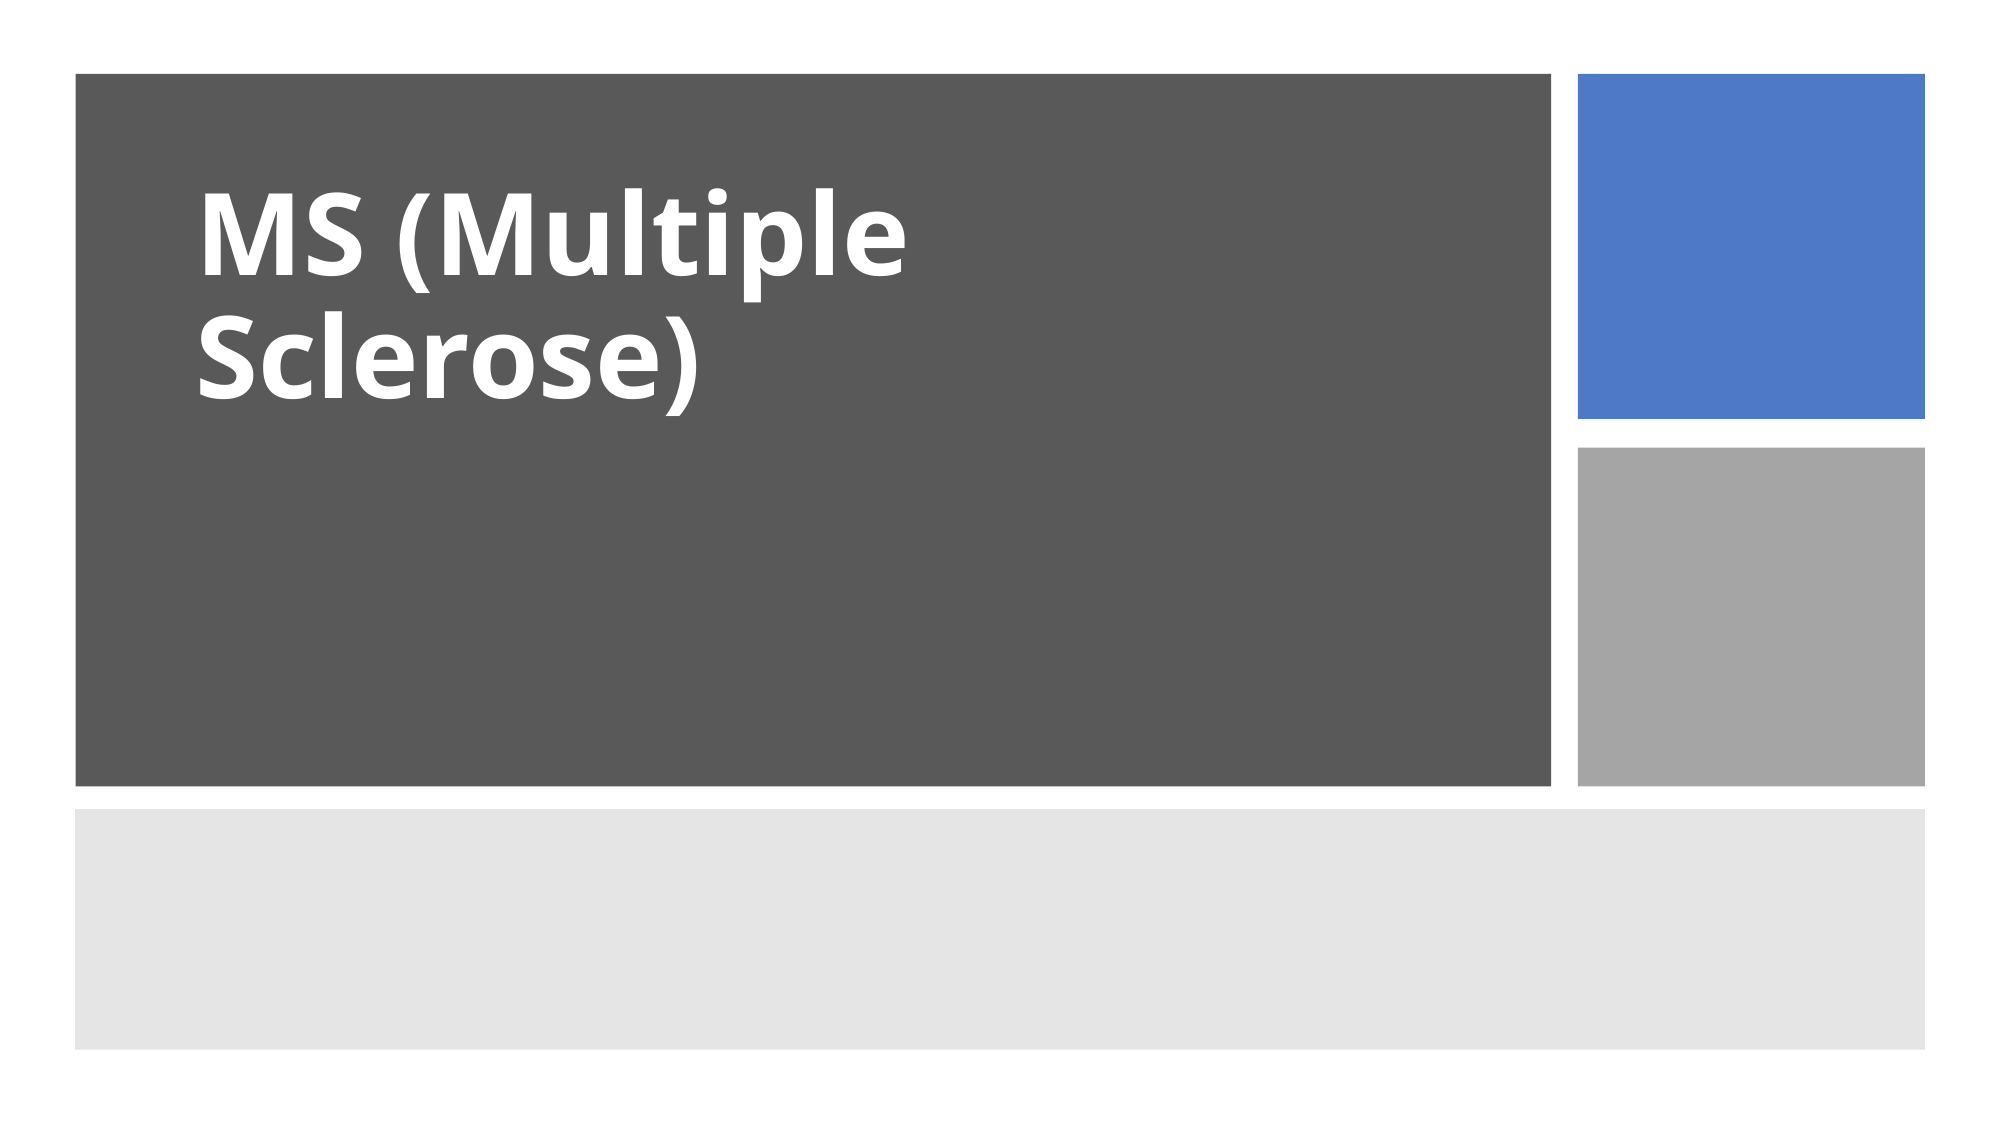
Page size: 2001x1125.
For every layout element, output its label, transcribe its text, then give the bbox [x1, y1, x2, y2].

text_box [1577, 73, 1926, 420]
title MS (Multiple Sclerose) [180, 169, 1450, 691]
text_box [74, 808, 1926, 1051]
text_box [75, 73, 1552, 787]
text_box [1577, 446, 1926, 787]
